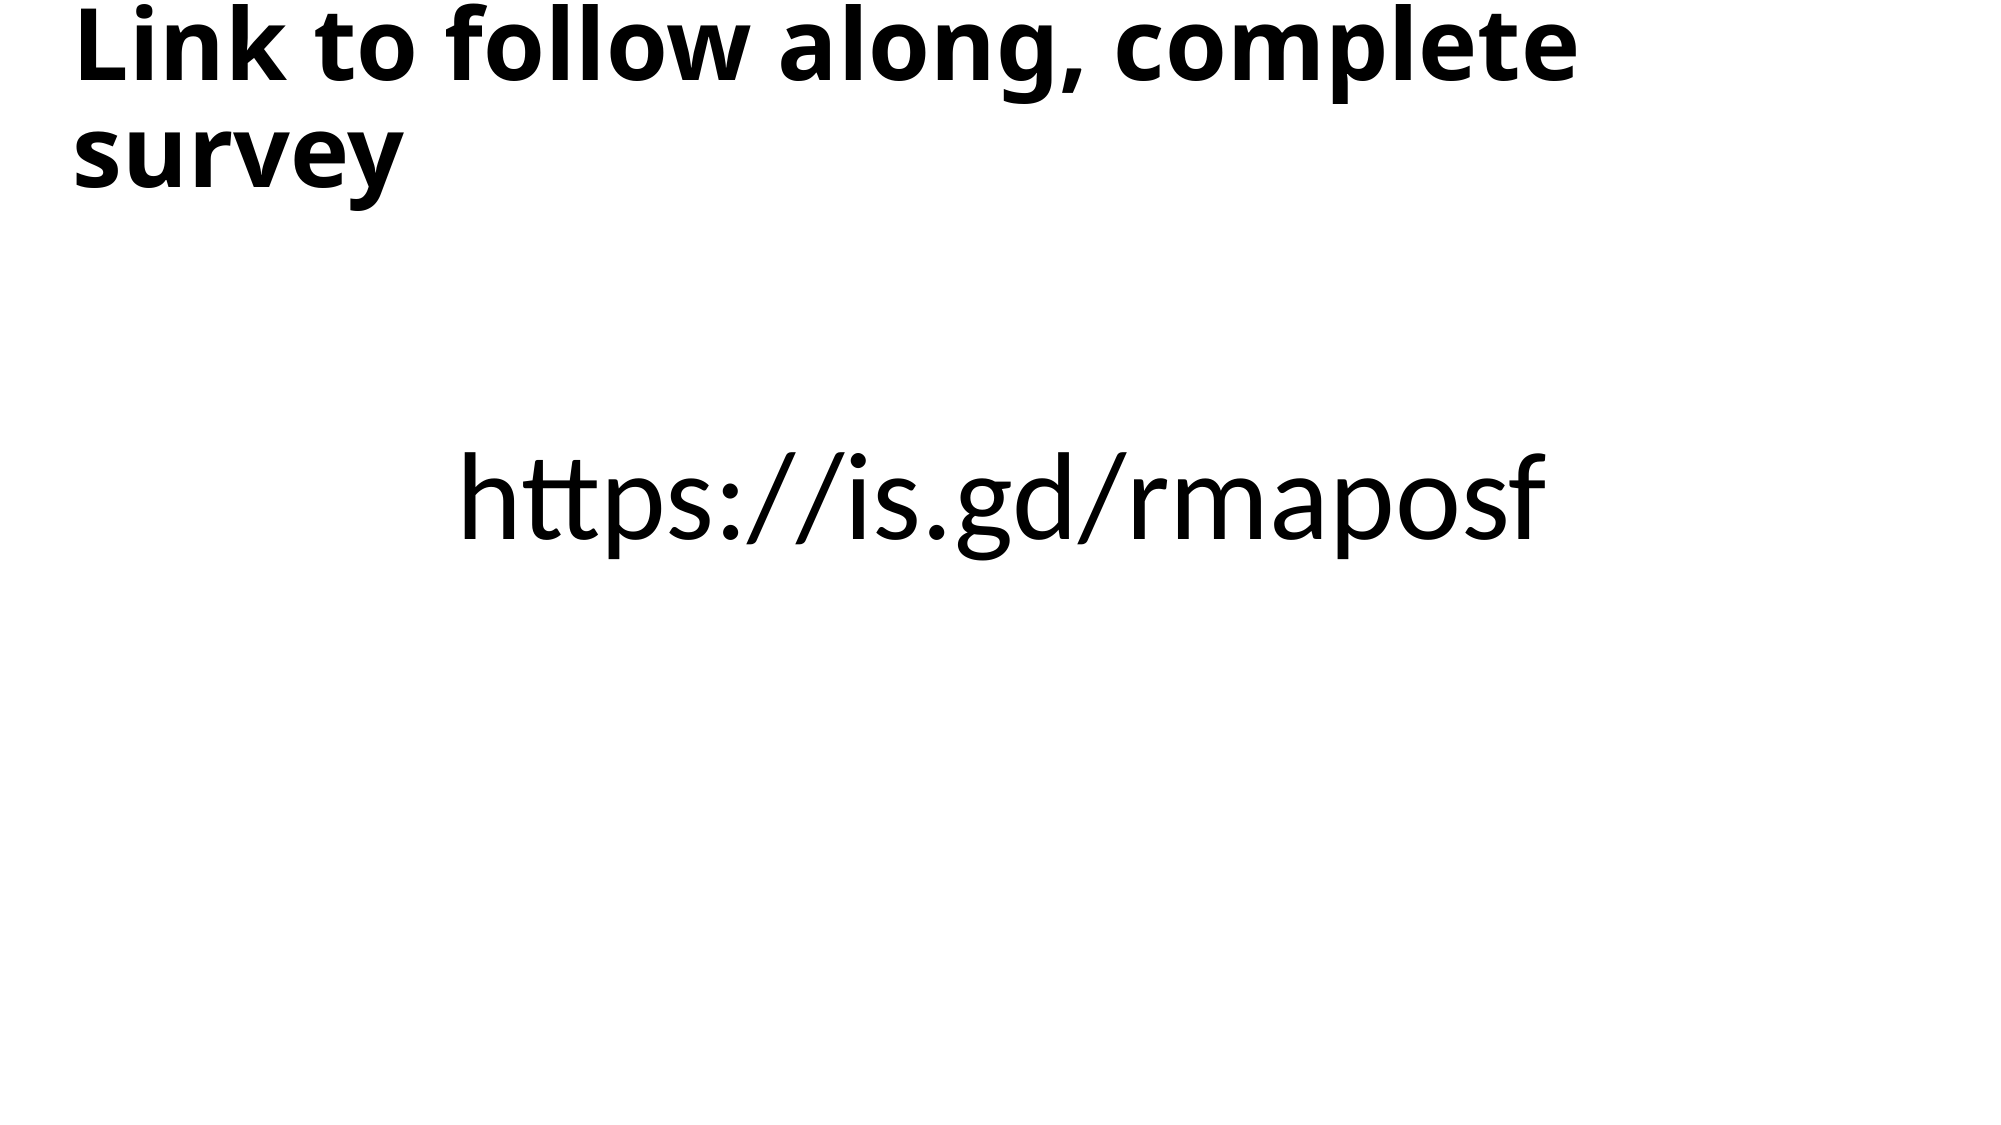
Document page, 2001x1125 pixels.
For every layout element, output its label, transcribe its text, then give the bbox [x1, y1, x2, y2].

title Link to follow along, complete survey [57, 26, 1948, 177]
list https://is.gd/rmaposf [57, 211, 1948, 1017]
